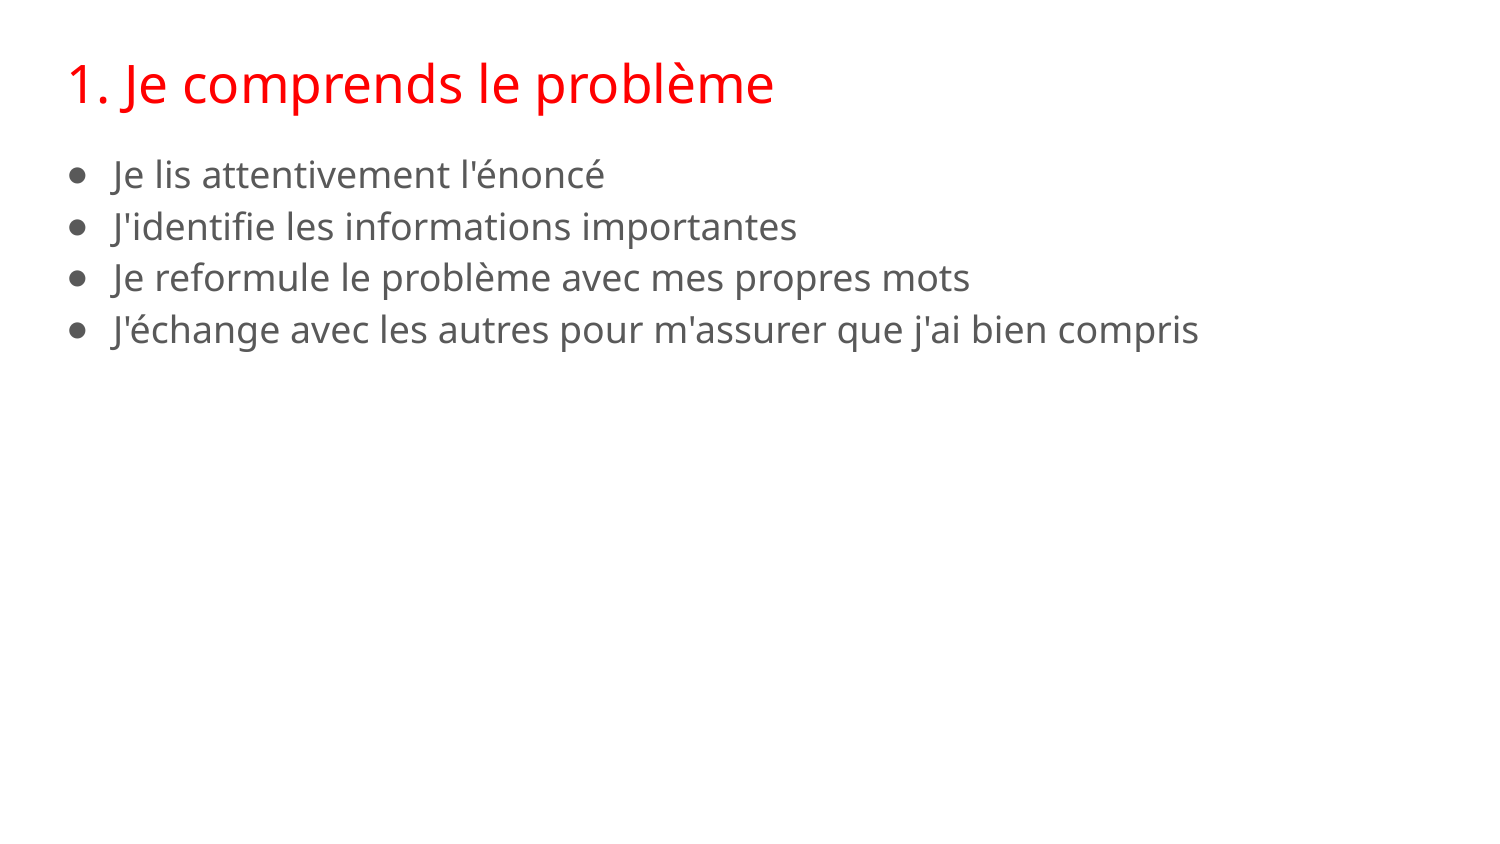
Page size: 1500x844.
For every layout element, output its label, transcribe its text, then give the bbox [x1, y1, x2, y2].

title 1. Je comprends le problème [51, 35, 1449, 129]
list Je lis attentivement l'énoncé J'identifie les informations importantes Je reformule le problème avec mes propres mots J'échange avec les autres pour m'assurer que j'ai bien compris [51, 129, 1449, 784]
